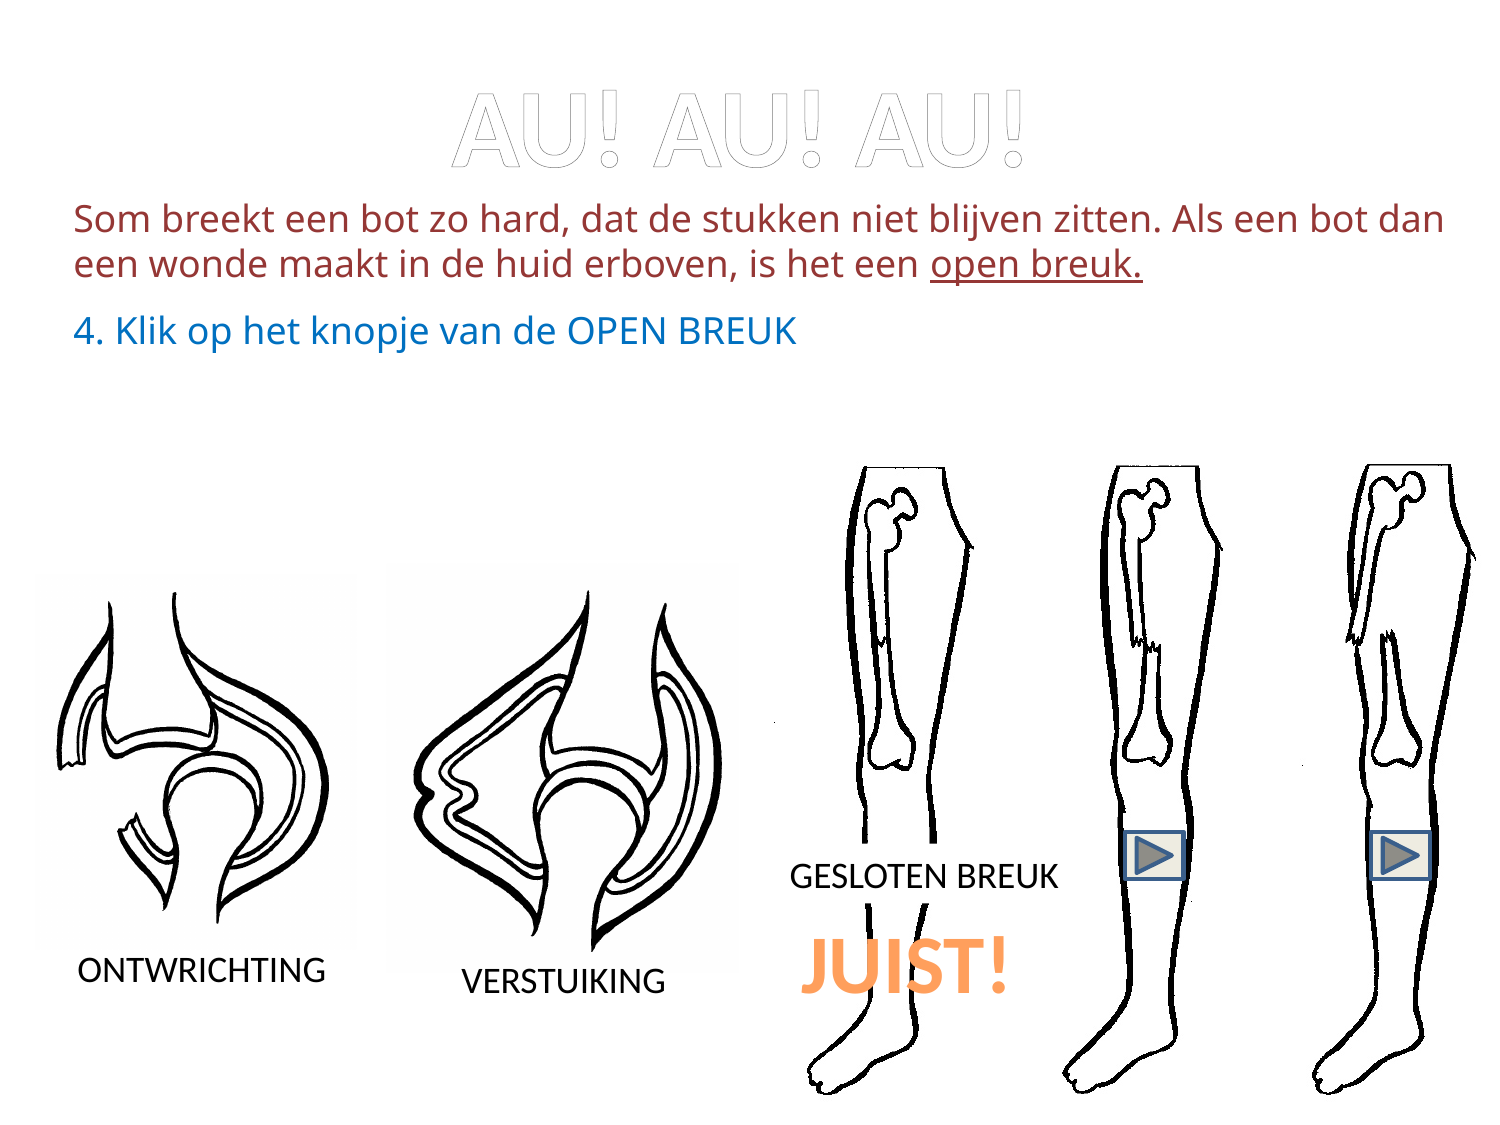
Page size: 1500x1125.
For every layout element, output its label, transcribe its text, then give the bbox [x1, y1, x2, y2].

text_box ONTWRICHTING [62, 957, 342, 998]
text_box AU! AU! AU! [436, 46, 1047, 197]
picture [386, 445, 1500, 1114]
text_box Som breekt een bot zo hard, dat de stukken niet blijven zitten. Als een bot dan een wonde maakt in de huid erboven, is het een open breuk. 4. Klik op het knopje van de OPEN BREUK [58, 187, 1465, 360]
text_box VERSTUIKING [446, 980, 682, 1009]
picture [34, 573, 358, 950]
